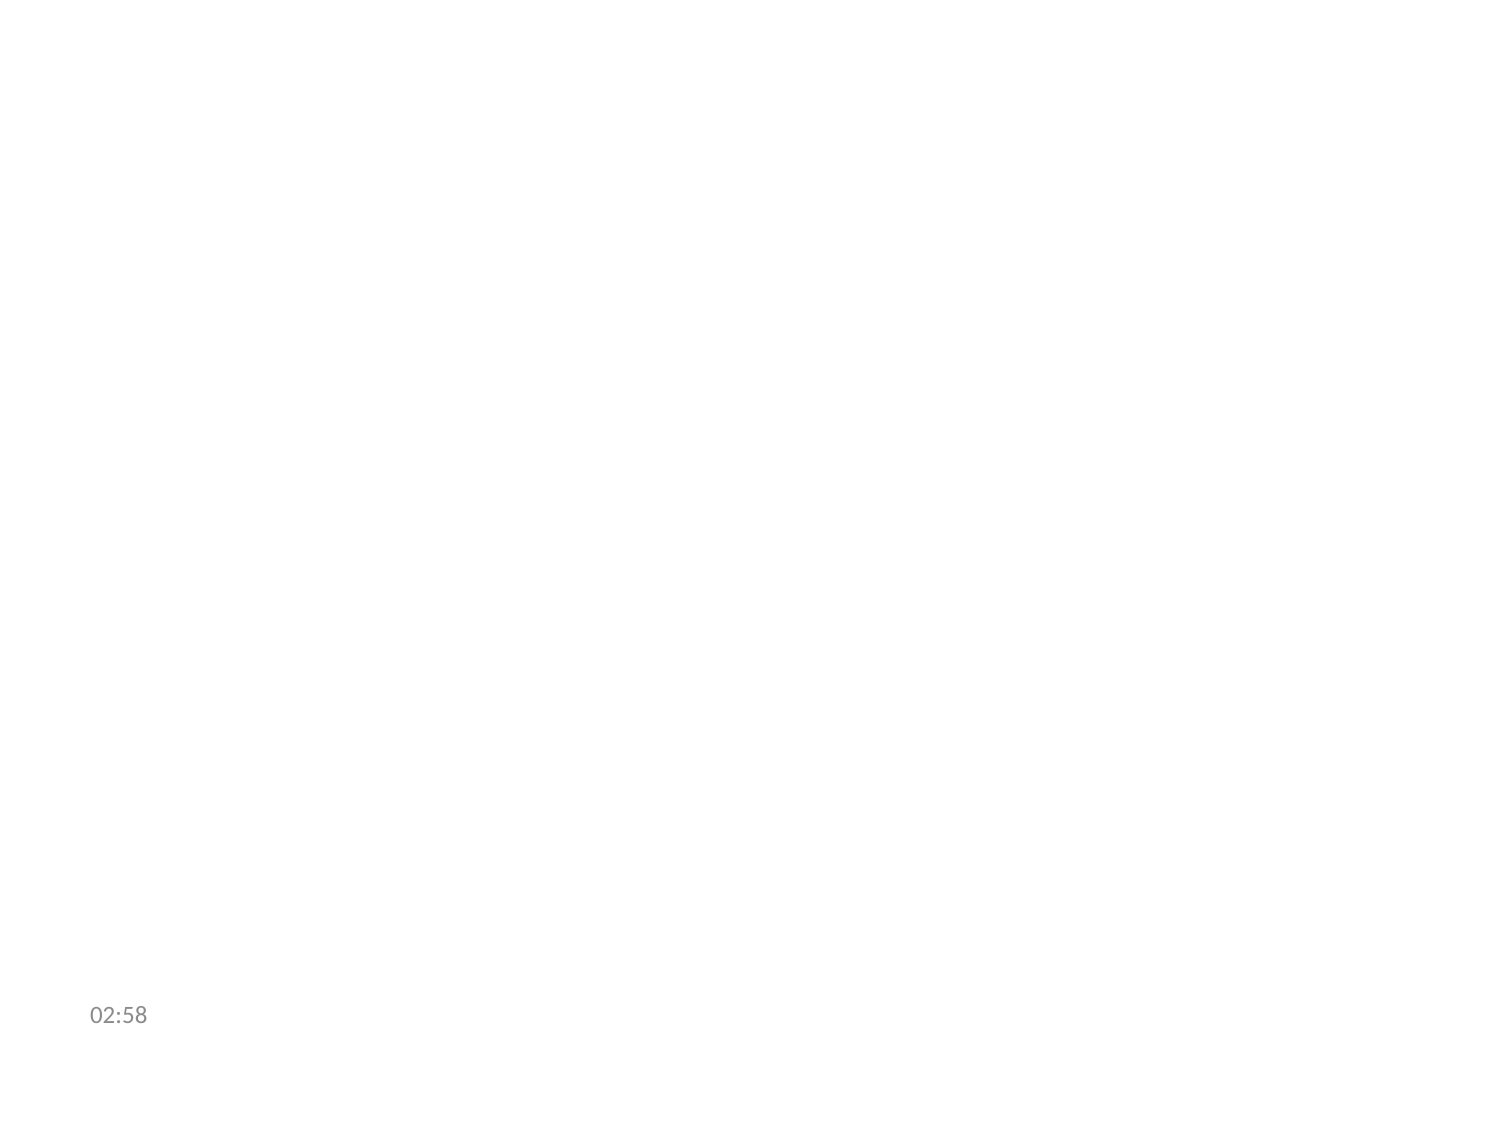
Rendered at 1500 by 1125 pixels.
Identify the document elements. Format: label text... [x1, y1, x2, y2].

text_box 15:35 [75, 983, 425, 1044]
